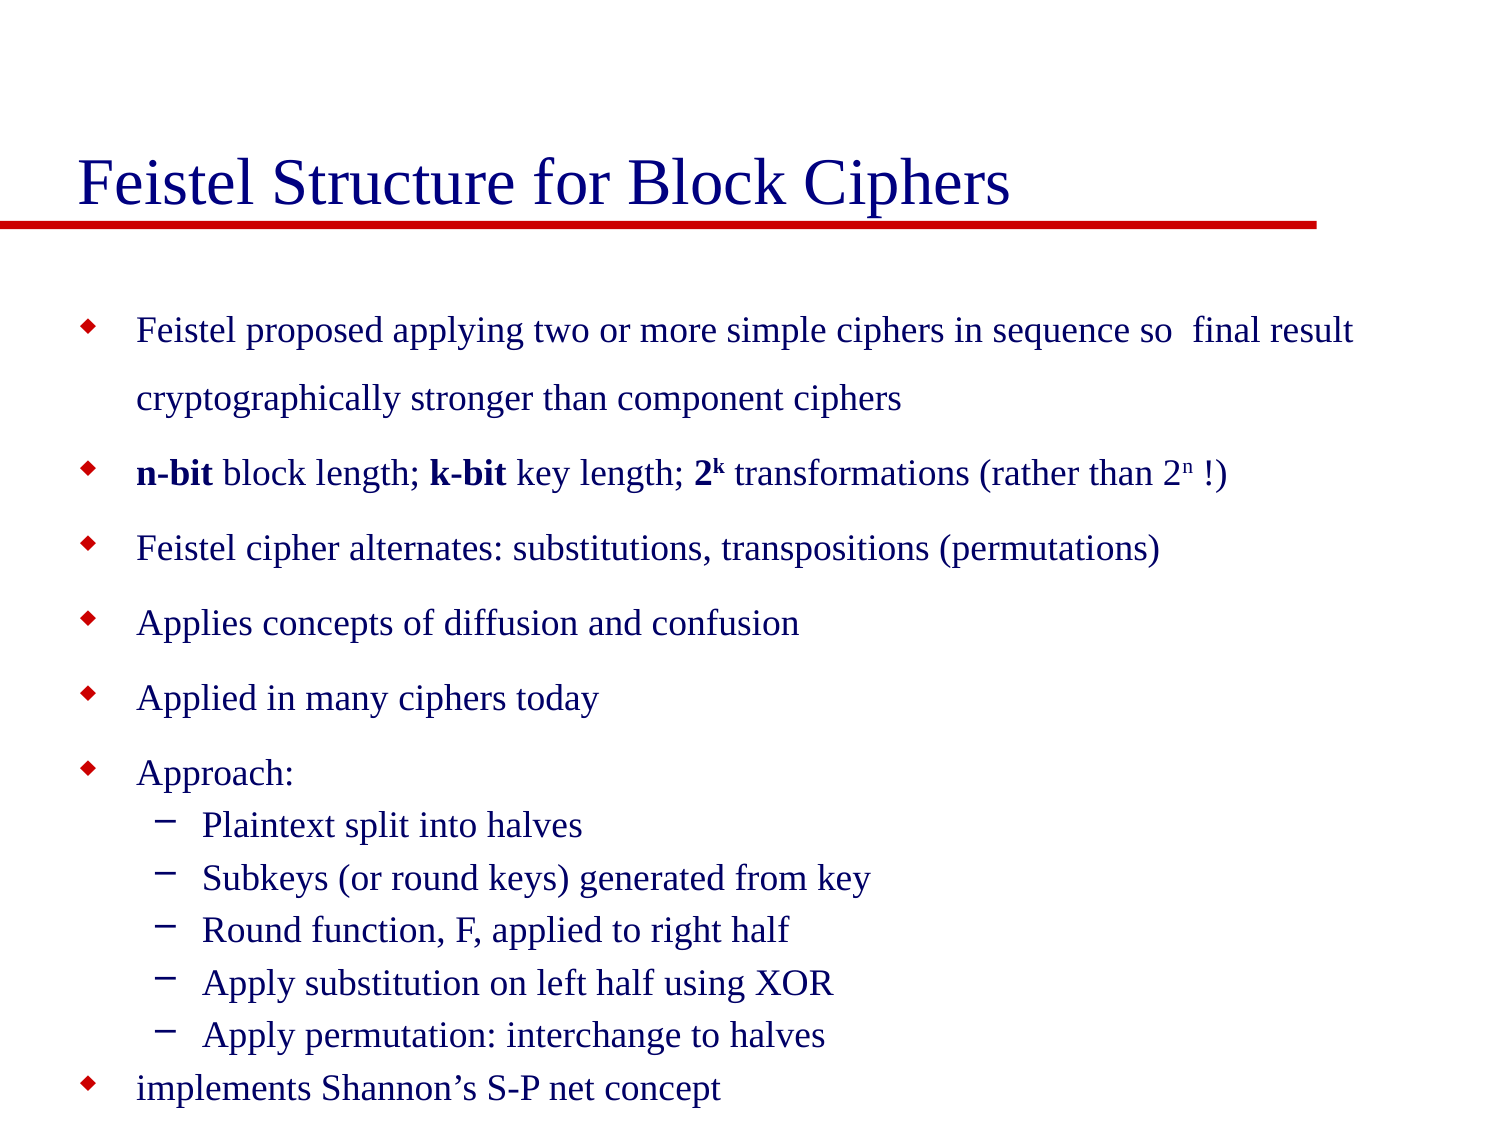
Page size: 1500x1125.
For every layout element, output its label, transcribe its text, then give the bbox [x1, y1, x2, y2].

list Feistel proposed applying two or more simple ciphers in sequence so final result cryptographically stronger than component ciphers n-bit block length; k-bit key length; 2k transformations (rather than 2n !) Feistel cipher alternates: substitutions, transpositions (permutations) Applies concepts of diffusion and confusion Applied in many ciphers today Approach: Plaintext split into halves Subkeys (or round keys) generated from key Round function, F, applied to right half Apply substitution on left half using XOR Apply permutation: interchange to halves implements Shannon’s S-P net concept [64, 274, 1438, 1059]
title Feistel Structure for Block Ciphers [62, 43, 1338, 226]
